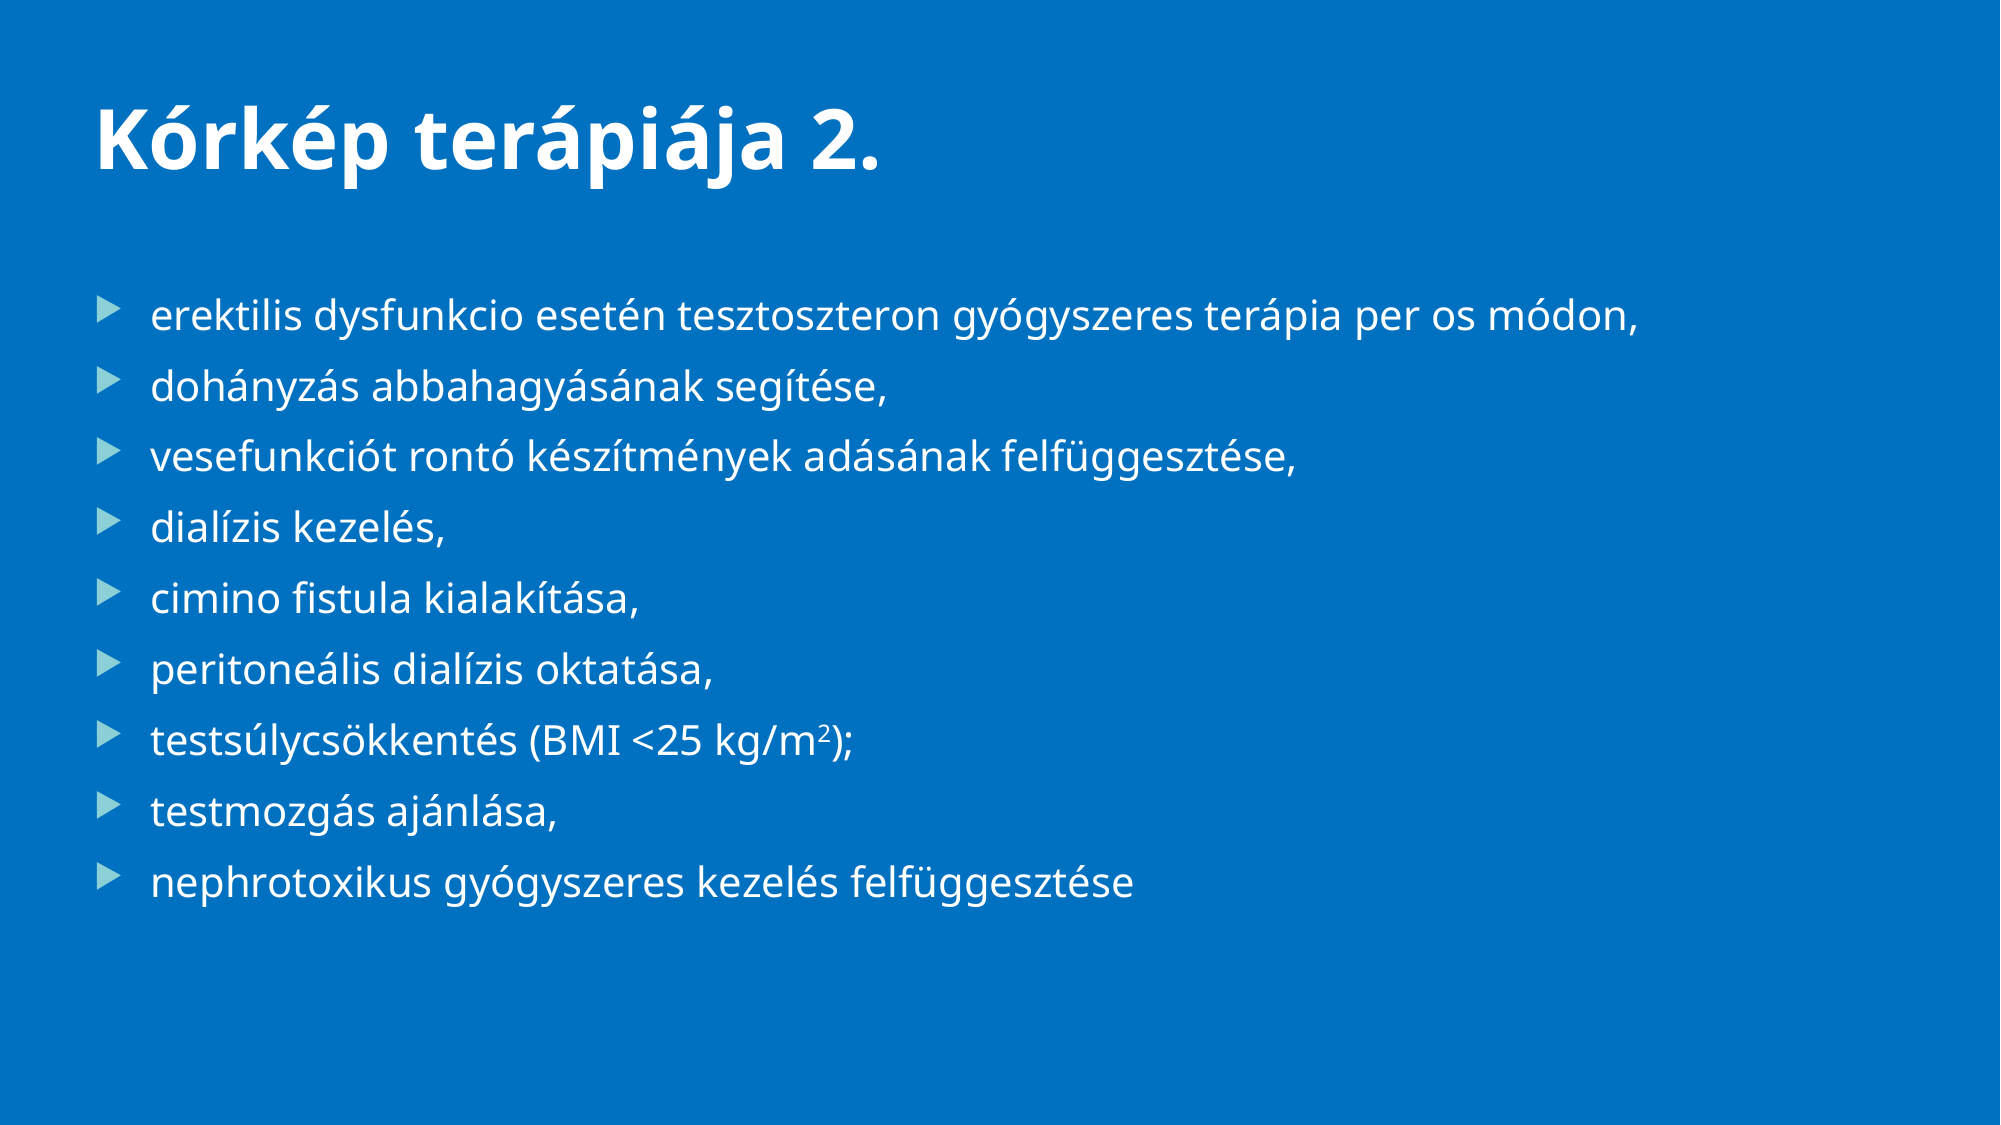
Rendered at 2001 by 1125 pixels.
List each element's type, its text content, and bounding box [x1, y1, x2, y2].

list erektilis dysfunkcio esetén tesztoszteron gyógyszeres terápia per os módon, dohányzás abbahagyásának segítése, vesefunkciót rontó készítmények adásának felfüggesztése, dialízis kezelés, cimino fistula kialakítása, peritoneális dialízis oktatása, testsúlycsökkentés (BMI <25 kg/m2); testmozgás ajánlása, nephrotoxikus gyógyszeres kezelés felfüggesztése [78, 280, 1898, 970]
title Kórkép terápiája 2. [78, 78, 1429, 228]
